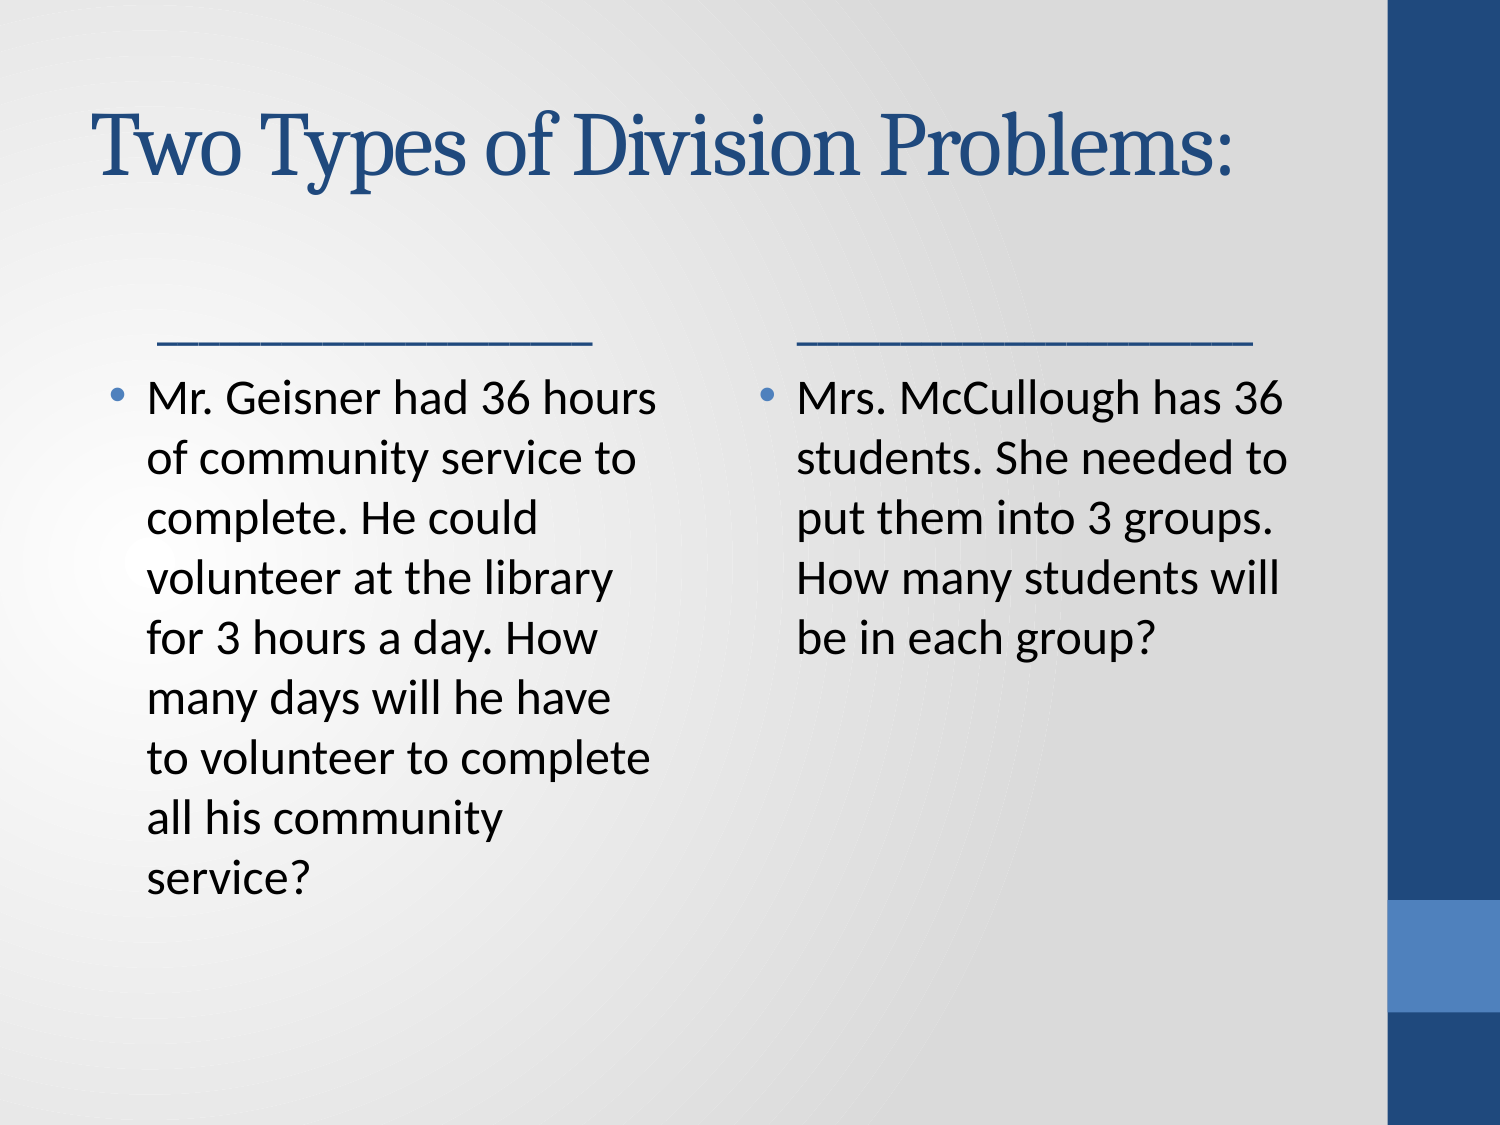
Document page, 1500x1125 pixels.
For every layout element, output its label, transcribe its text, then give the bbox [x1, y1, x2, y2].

list Mrs. McCullough has 36 students. She needed to put them into 3 groups. How many students will be in each group? [725, 356, 1325, 1005]
title Two Types of Division Problems: [75, 45, 1325, 233]
list ______________________ [725, 251, 1325, 356]
list _____________________ [75, 251, 675, 356]
list Mr. Geisner had 36 hours of community service to complete. He could volunteer at the library for 3 hours a day. How many days will he have to volunteer to complete all his community service? [75, 356, 675, 1005]
